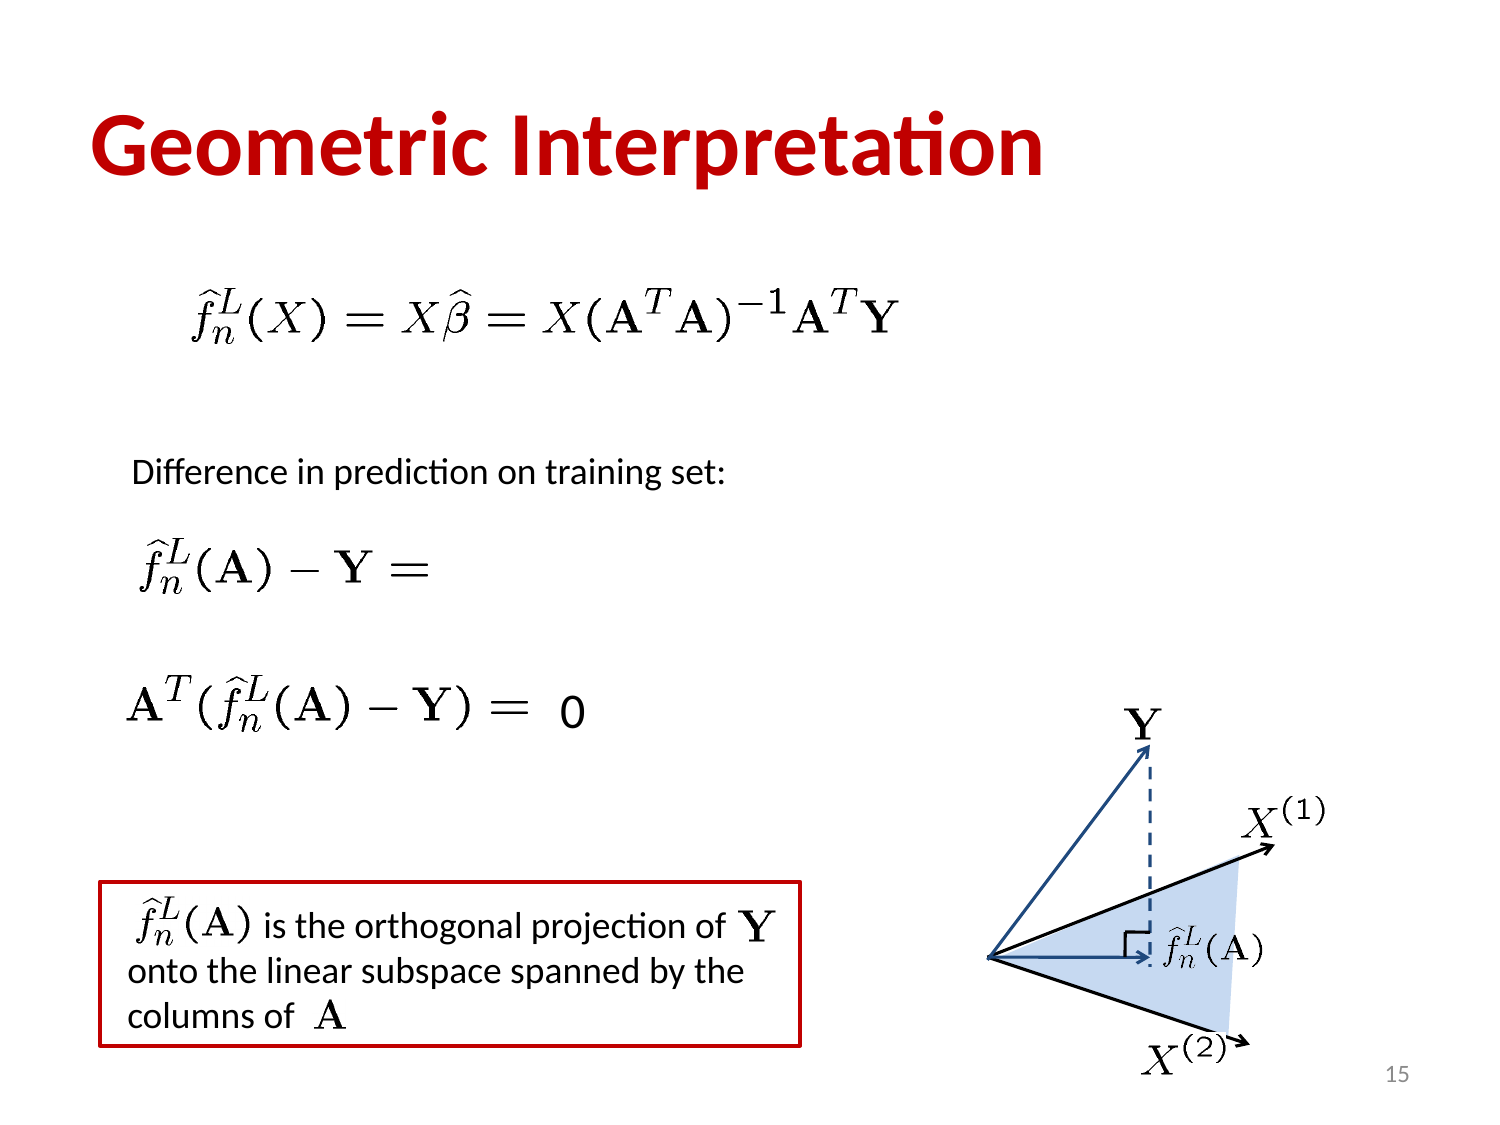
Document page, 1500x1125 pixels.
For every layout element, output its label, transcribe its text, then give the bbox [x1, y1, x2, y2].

title Geometric Interpretation [75, 45, 1425, 233]
slide_number 15 [1074, 1042, 1425, 1103]
picture [188, 287, 901, 346]
text_box 0 [545, 671, 601, 747]
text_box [99, 881, 826, 1046]
text_box Difference in prediction on training set: [116, 439, 742, 500]
picture [124, 674, 528, 734]
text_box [987, 706, 1326, 1076]
picture [137, 537, 428, 597]
